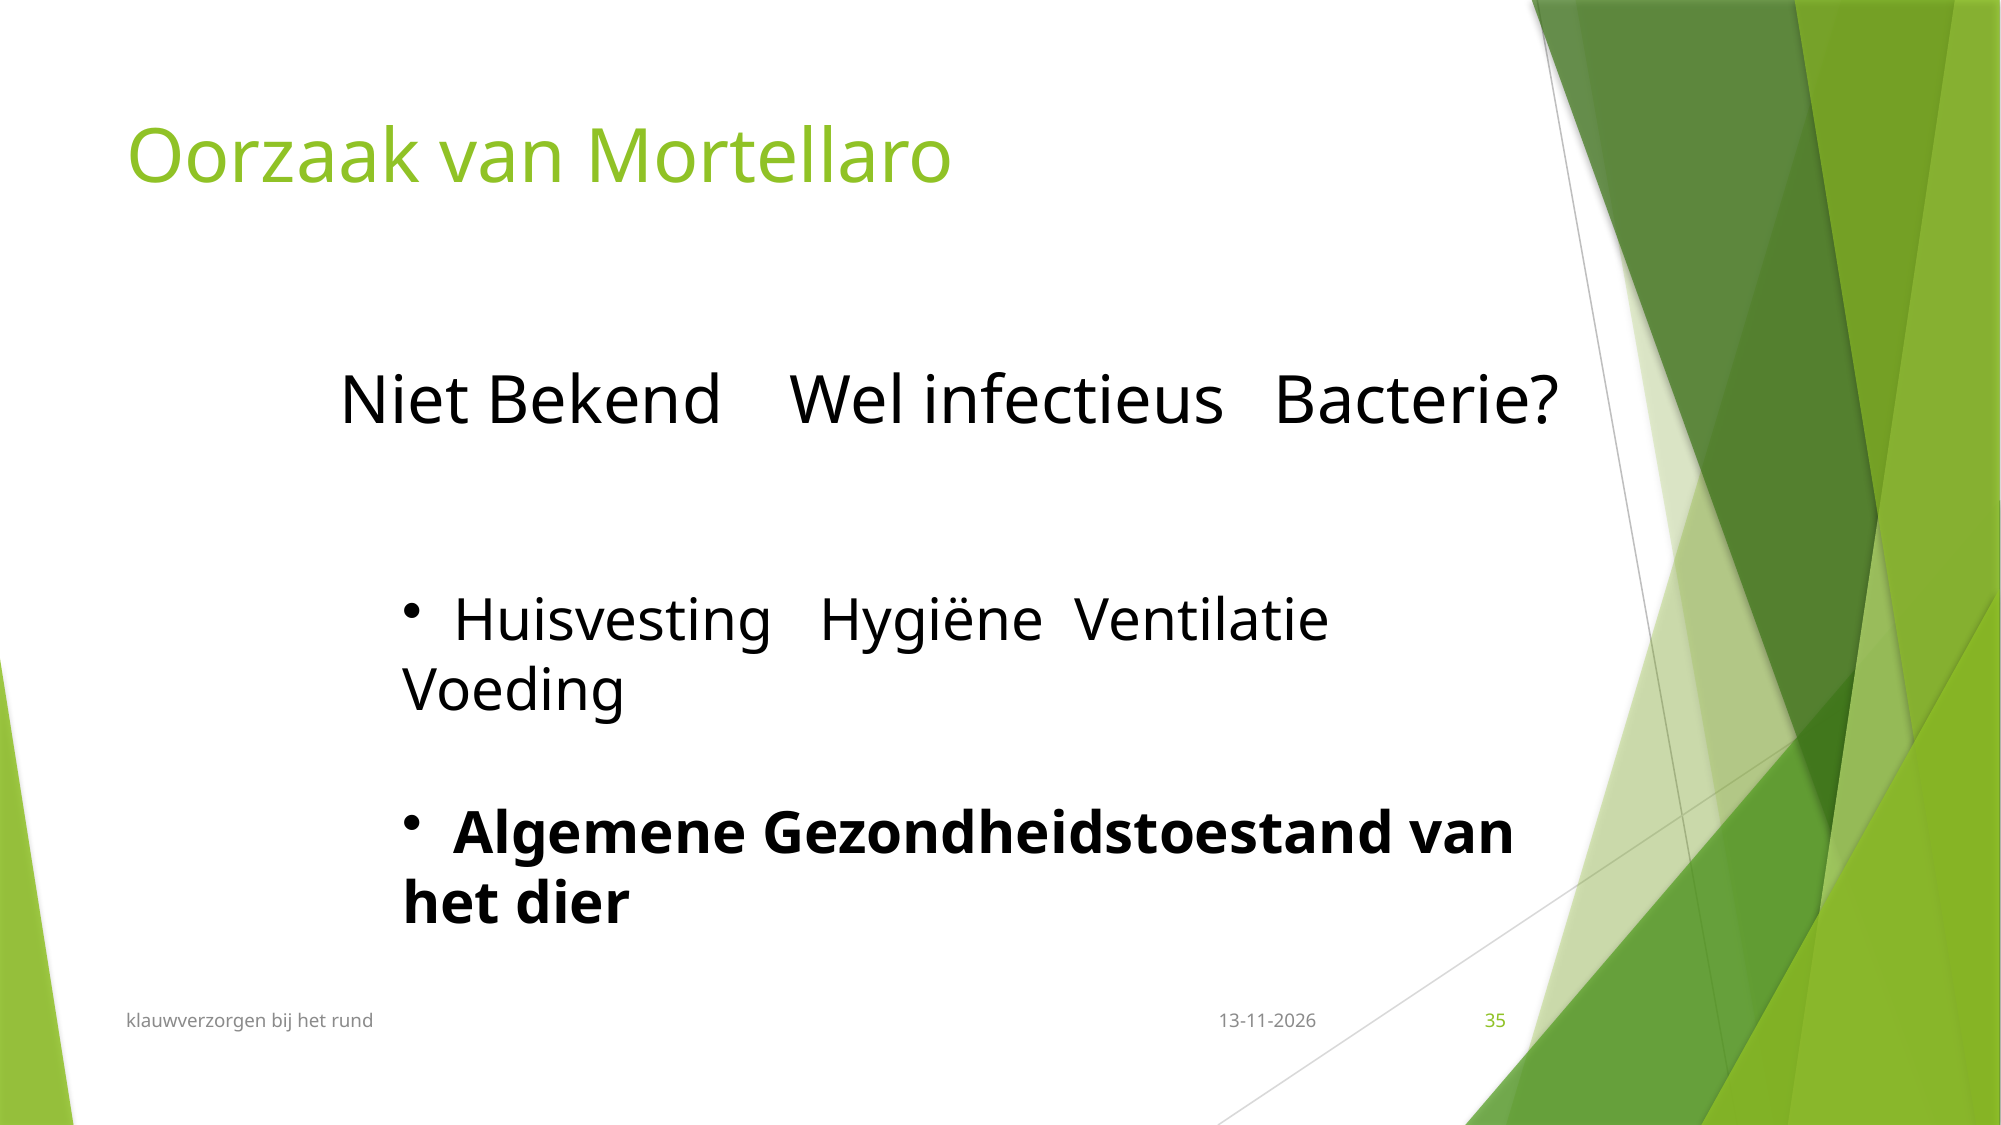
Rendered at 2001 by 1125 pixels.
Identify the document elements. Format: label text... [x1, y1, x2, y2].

slide_number 35 [1409, 991, 1522, 1051]
title Oorzaak van Mortellaro [111, 99, 1522, 317]
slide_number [1181, 991, 1332, 1051]
text_box Huisvesting Hygiëne Ventilatie Voeding [387, 574, 1588, 730]
text_box Algemene Gezondheidstoestand van het dier [387, 787, 1638, 943]
text_box Niet Bekend Wel infectieus Bacterie? [324, 349, 1688, 445]
footer klauwverzorgen bij het rund [111, 991, 1145, 1051]
